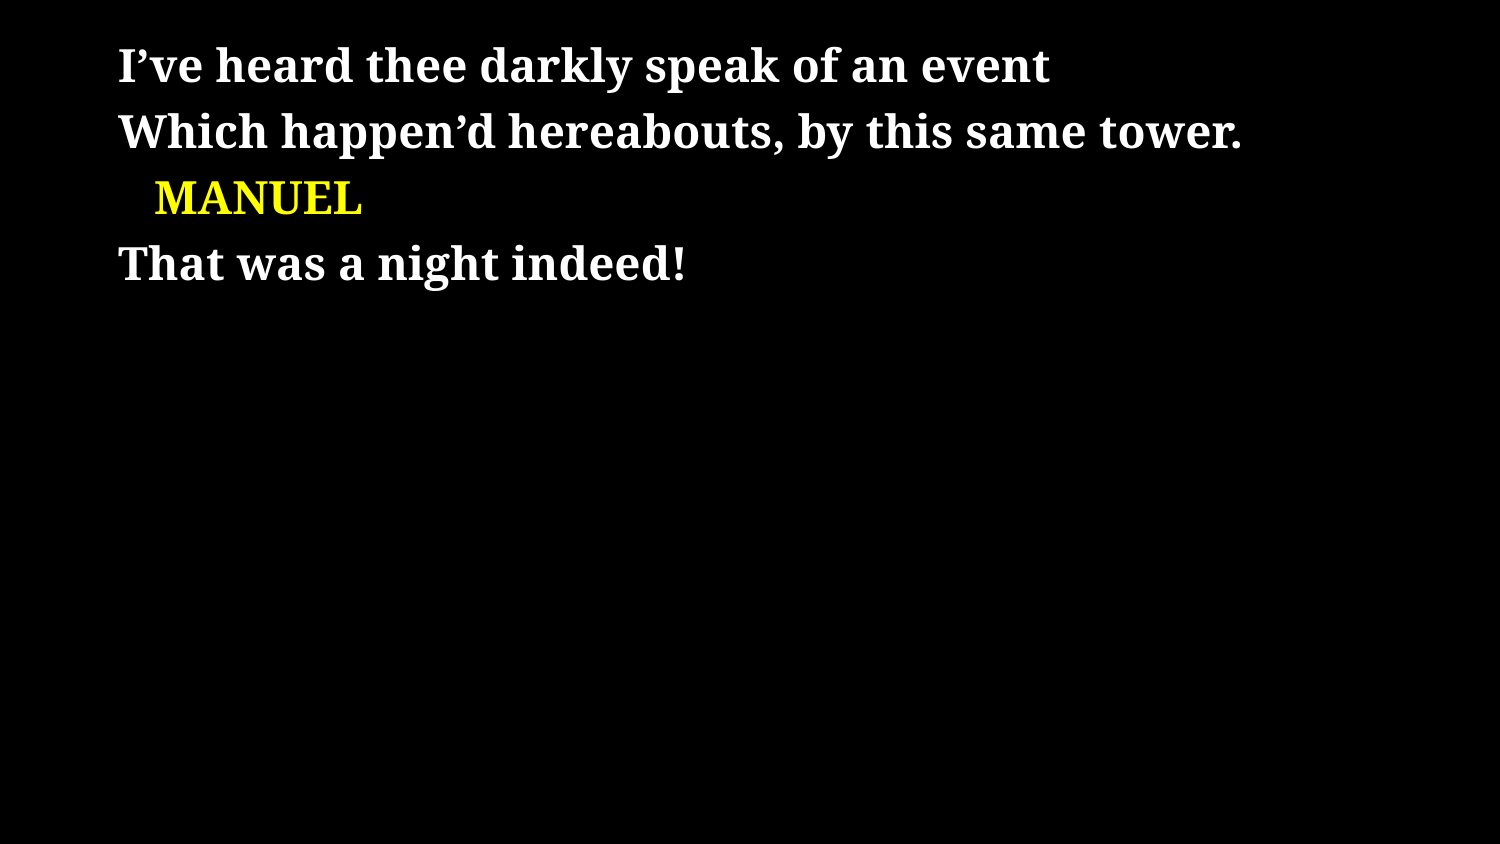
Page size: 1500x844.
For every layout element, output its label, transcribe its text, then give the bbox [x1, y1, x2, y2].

title I’ve heard thee darkly speak of an event Which happen’d hereabouts, by this same tower. MANUEL That was a night indeed! [103, 17, 1397, 299]
